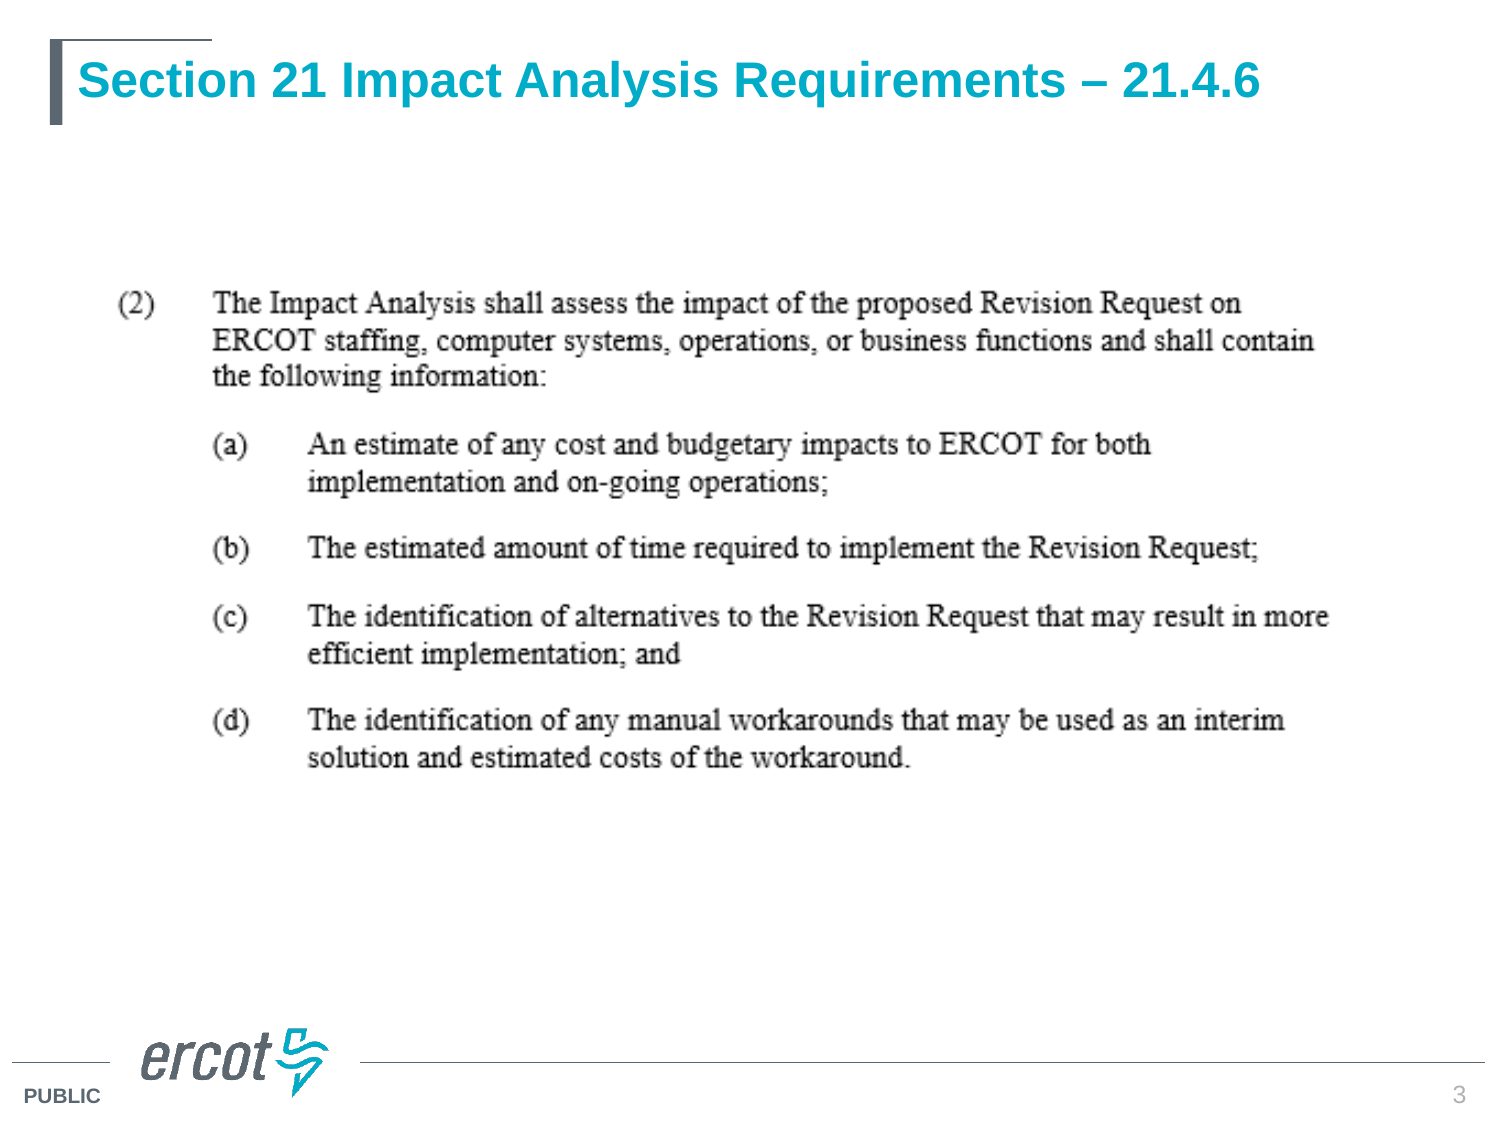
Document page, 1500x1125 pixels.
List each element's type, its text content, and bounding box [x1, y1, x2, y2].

picture [137, 1024, 332, 1100]
title Section 21 Impact Analysis Requirements – 21.4.6 [62, 39, 1338, 127]
picture [99, 274, 1357, 788]
slide_number 3 [1437, 1076, 1475, 1112]
